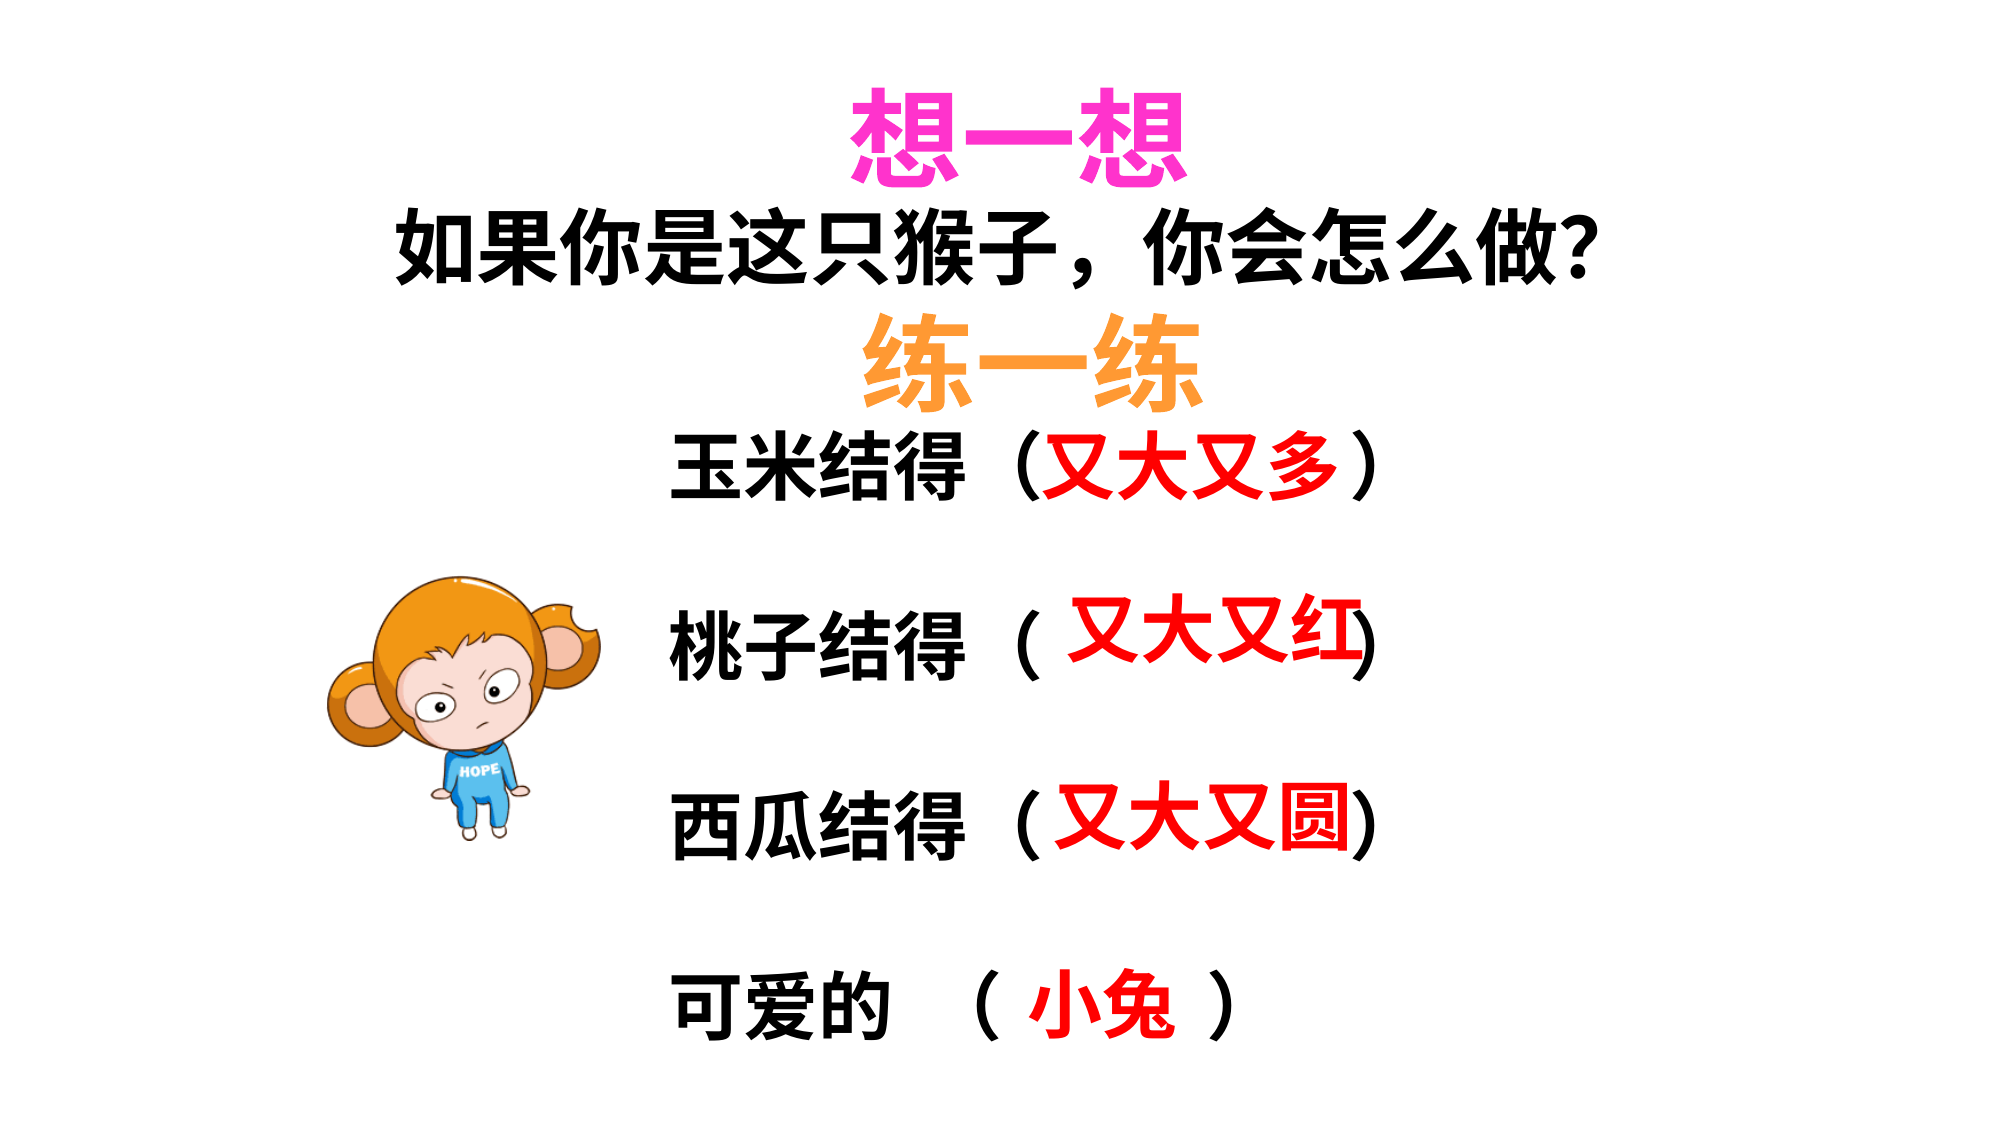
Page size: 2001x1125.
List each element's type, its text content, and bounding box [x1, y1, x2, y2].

text_box 又大又圆 [1038, 762, 1368, 868]
text_box 小兔 [1012, 949, 1193, 1055]
text_box 又大又红 [1050, 574, 1381, 680]
picture [326, 566, 601, 841]
text_box 又大又多 [1025, 412, 1356, 518]
text_box 玉米结得（ ） 桃子结得（ ） 西瓜结得（ ） 可爱的 （ ） [654, 412, 1440, 1058]
text_box 如果你是这只猴子，你会怎么做？ [378, 187, 1658, 303]
